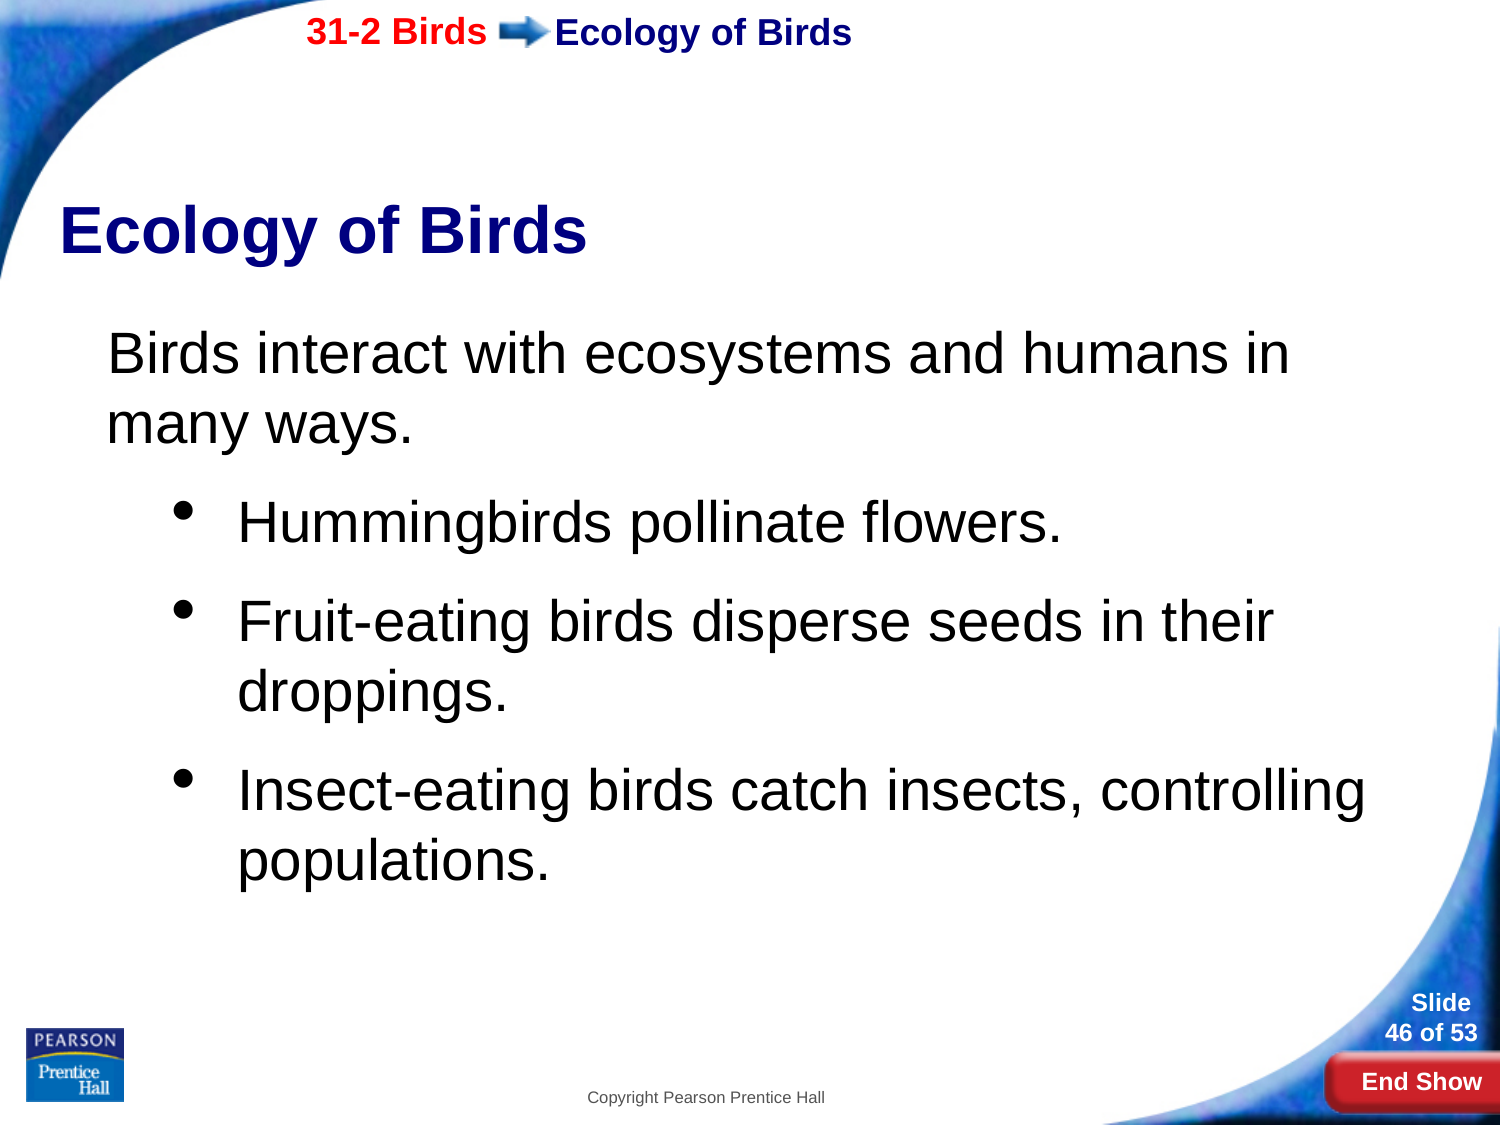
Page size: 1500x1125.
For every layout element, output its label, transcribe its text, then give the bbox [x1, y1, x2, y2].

picture [0, 0, 1500, 1125]
title Ecology of Birds [539, 0, 1209, 76]
footer Copyright Pearson Prentice Hall [468, 1078, 945, 1105]
list Ecology of Birds Birds interact with ecosystems and humans in many ways. Hummingbirds pollinate flowers. Fruit-eating birds disperse seeds in their droppings. Insect-eating birds catch insects, controlling populations. [44, 179, 1448, 976]
